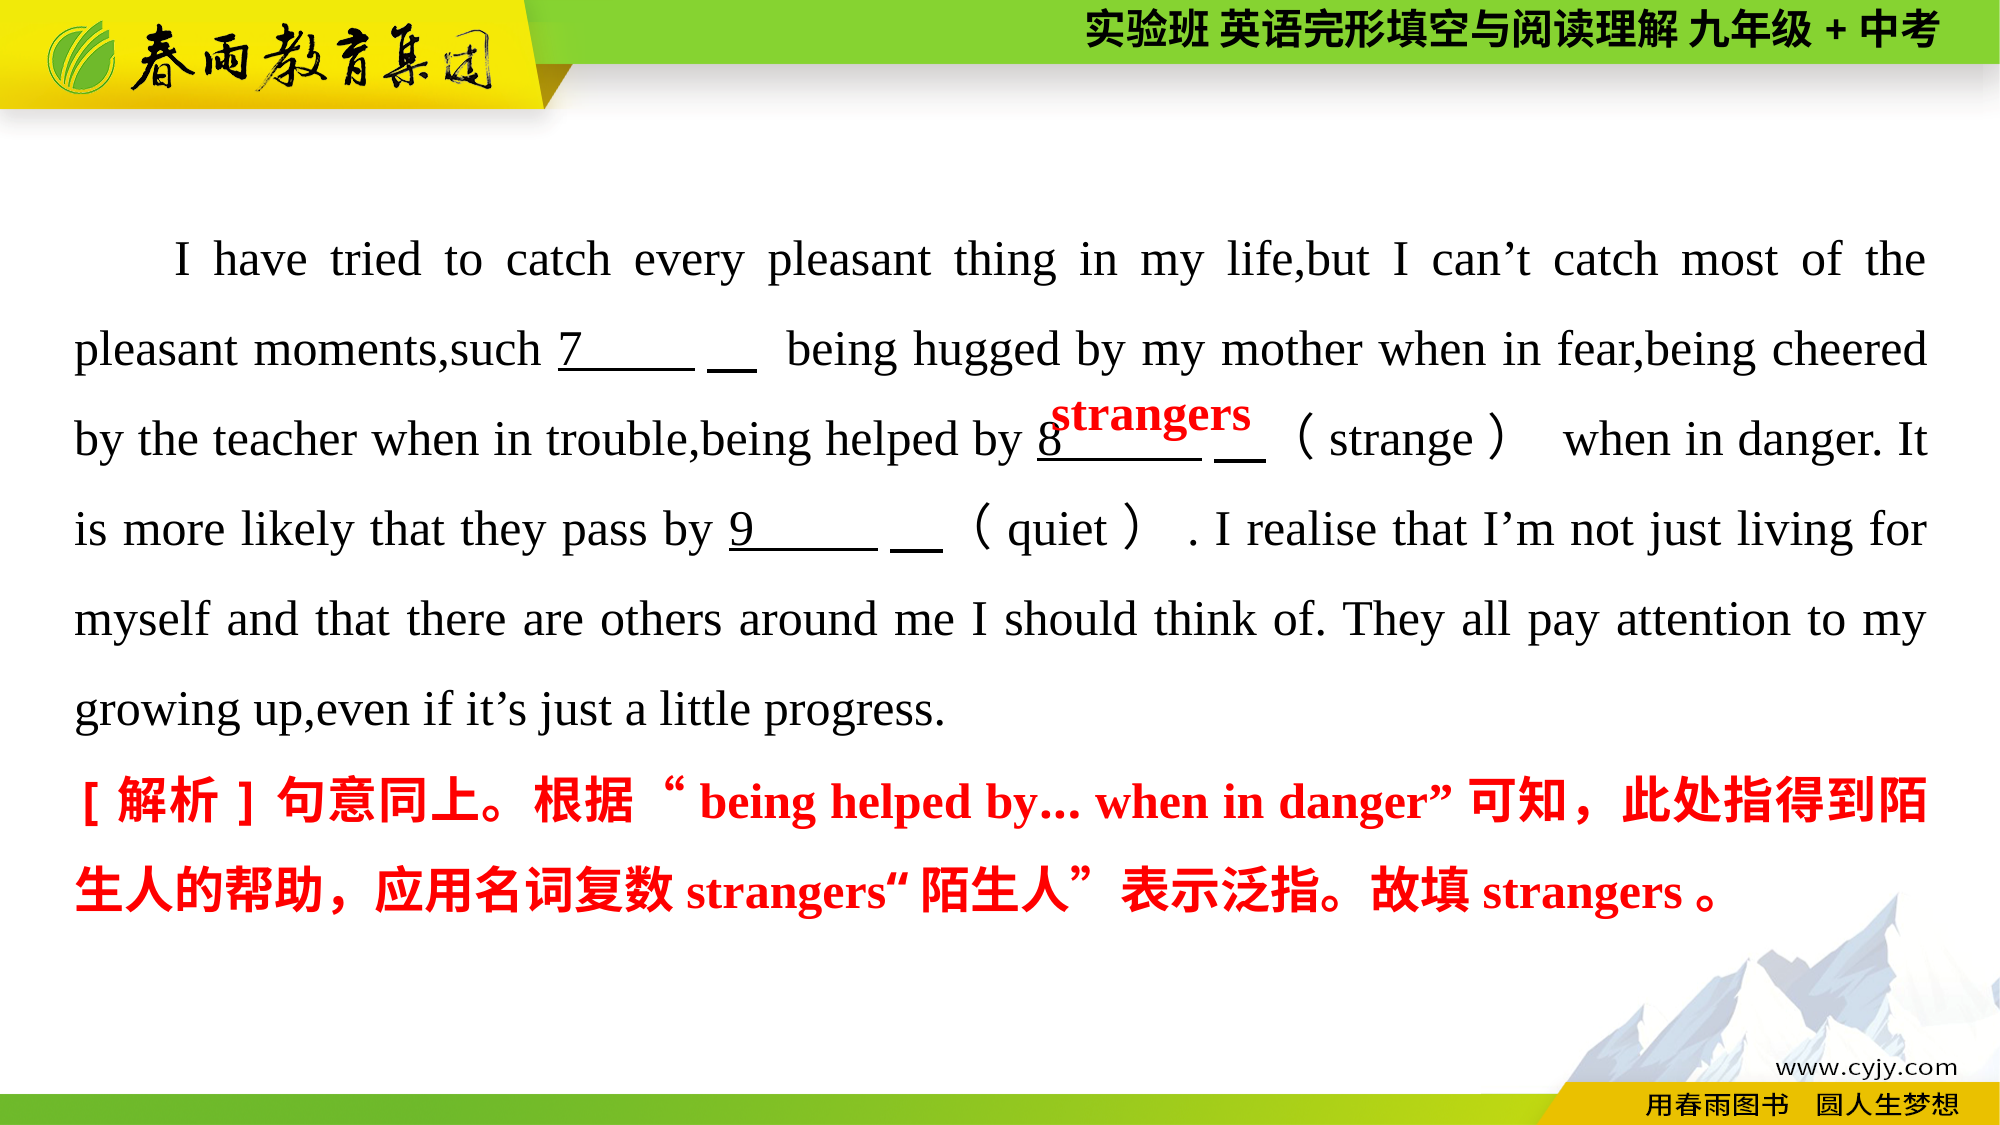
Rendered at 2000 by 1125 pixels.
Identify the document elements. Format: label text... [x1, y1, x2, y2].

text_box strangers [1036, 373, 1267, 449]
list I have tried to catch every pleasant thing in my life,but I can’t catch most of the pleasant moments,such 7 being hugged by my mother when in fear,being cheered by the teacher when in trouble,being helped by 8 （strange） when in danger. It is more likely that they pass by 9 （quiet）. I realise that I’m not just living for myself and that there are others around me I should think of. They all pay attention to my growing up,even if it’s just a little progress. [59, 187, 1944, 749]
text_box [解析]句意同上。根据“being helped by... when in danger”可知，此处指得到陌生人的帮助，应用名词复数strangers“陌生人”表示泛指。故填strangers。 [59, 749, 1944, 927]
picture [0, 0, 2000, 1125]
